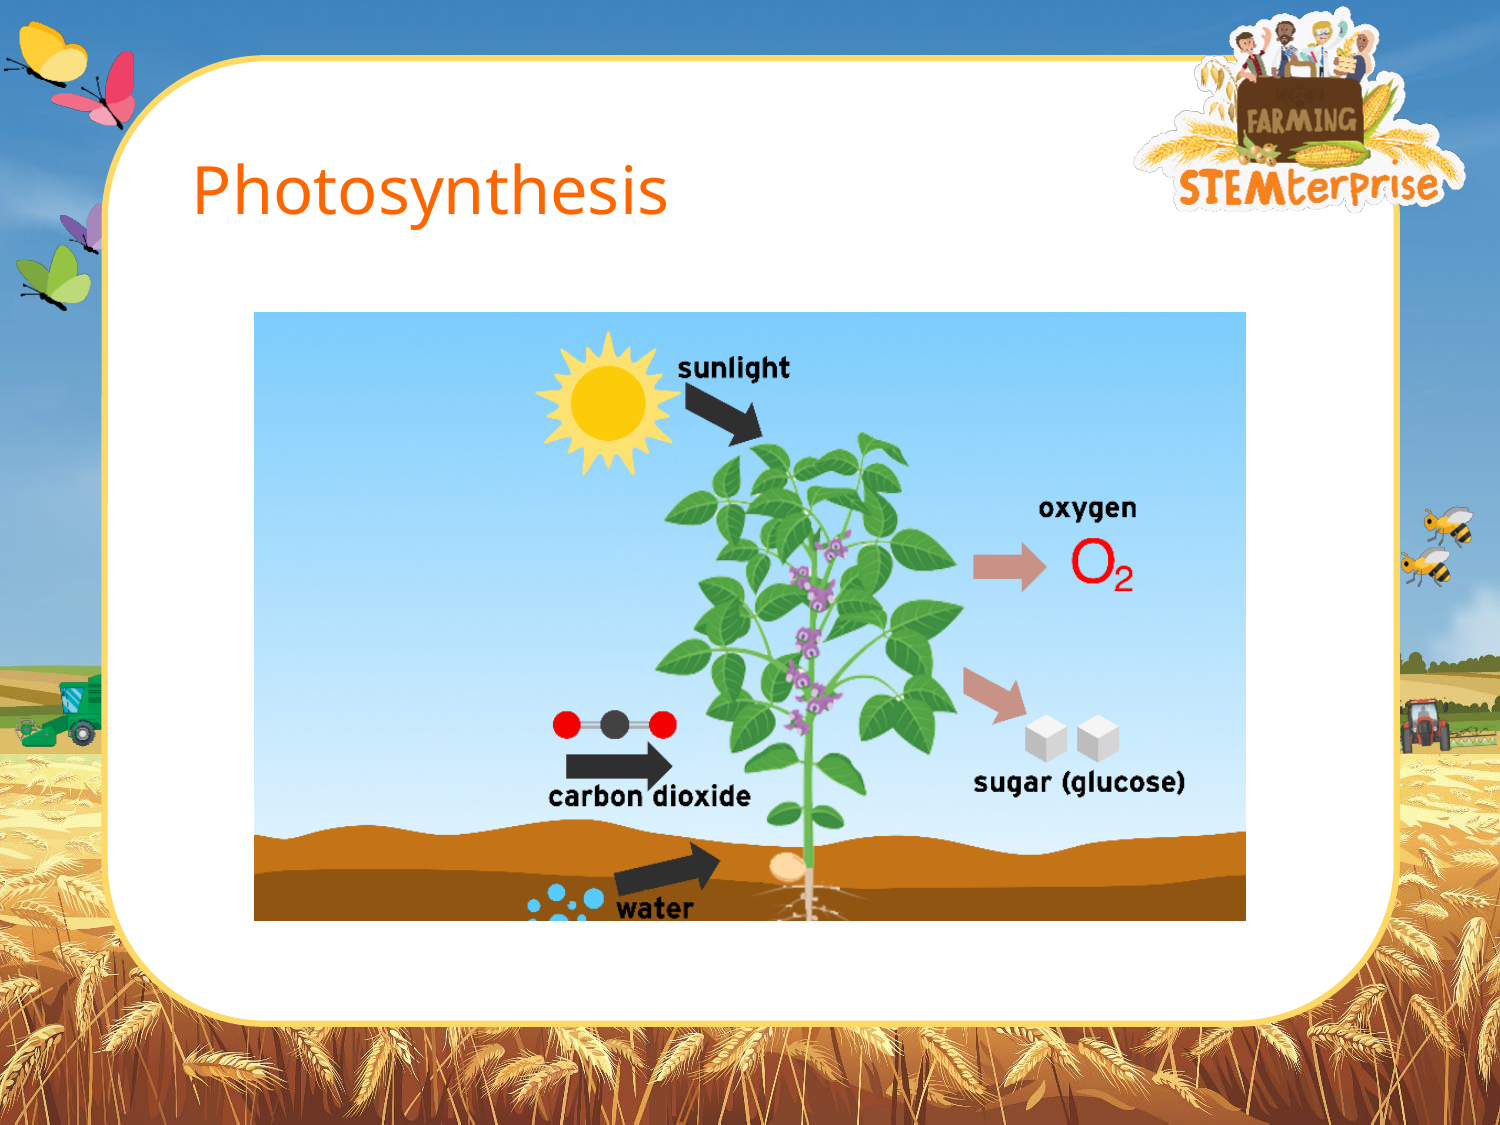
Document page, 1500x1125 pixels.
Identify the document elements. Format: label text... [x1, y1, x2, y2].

picture [0, 0, 1500, 1125]
title Photosynthesis [176, 129, 1151, 257]
